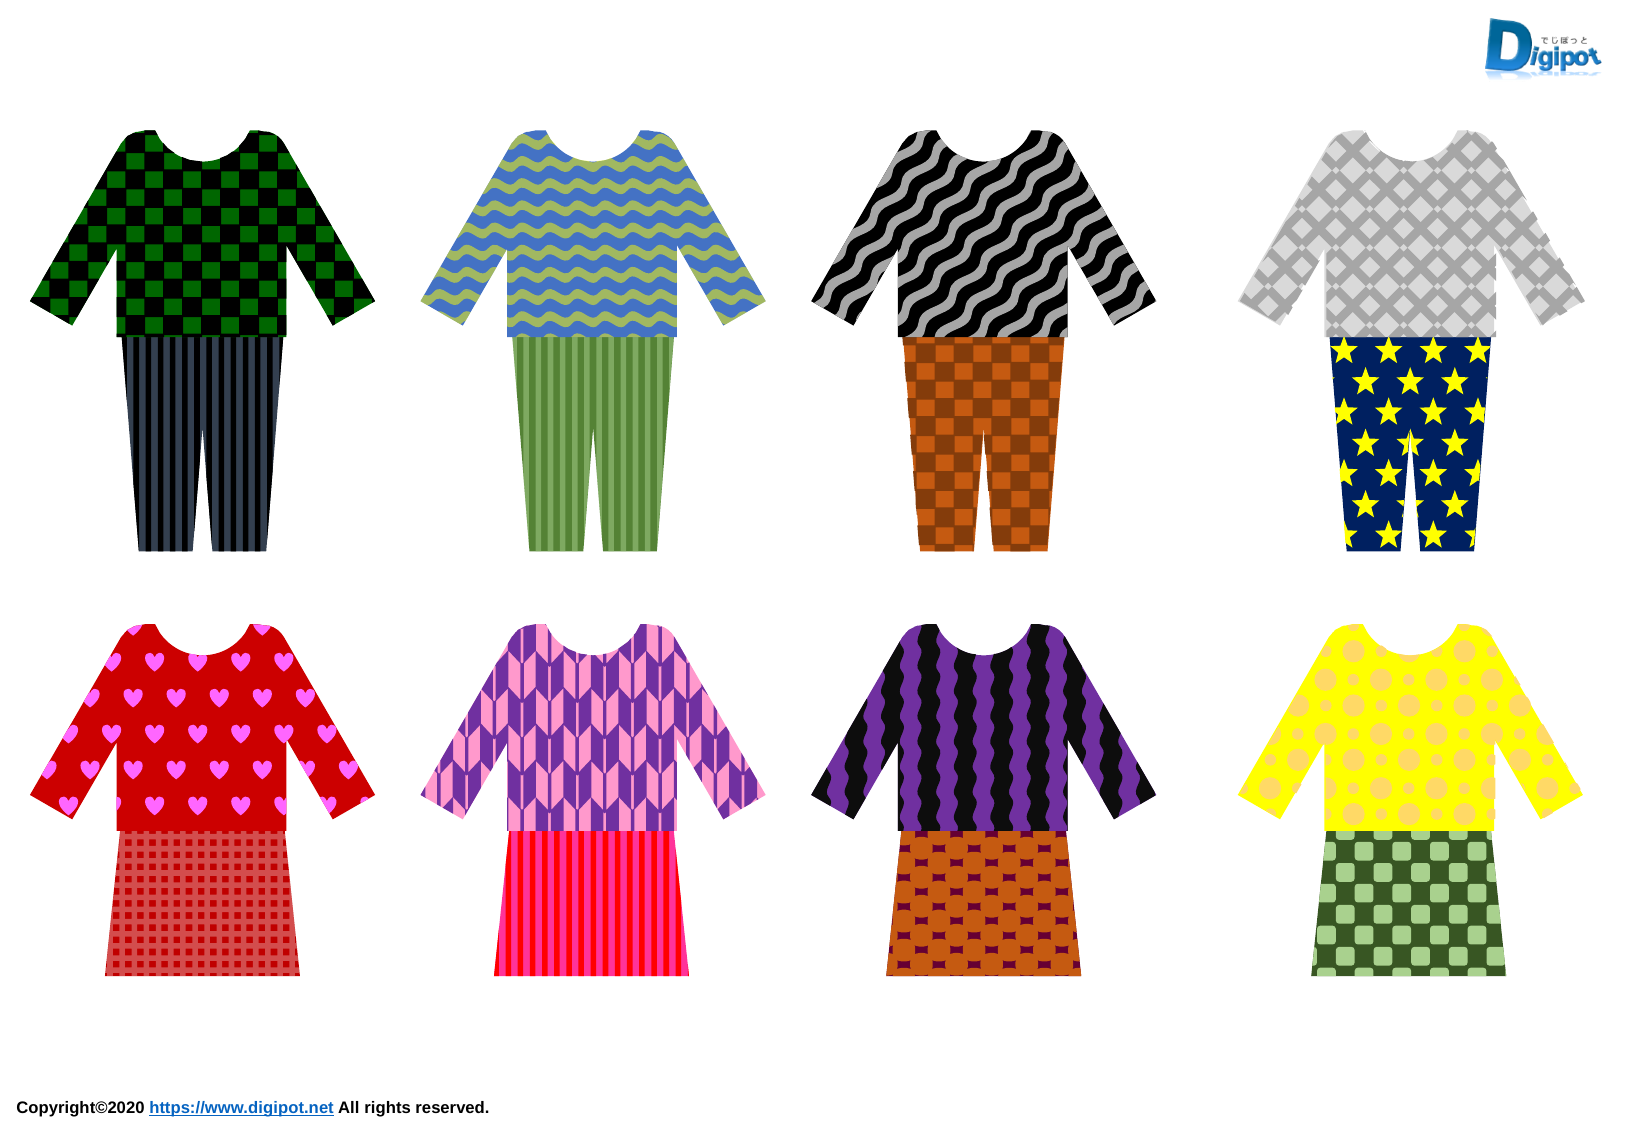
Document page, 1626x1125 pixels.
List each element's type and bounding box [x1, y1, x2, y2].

text_box [1375, 645, 1388, 657]
text_box [524, 799, 535, 831]
text_box [231, 796, 251, 816]
text_box [834, 254, 895, 320]
text_box [1462, 219, 1481, 238]
text_box [1411, 946, 1430, 966]
text_box [203, 158, 220, 169]
text_box [609, 831, 614, 977]
text_box [1513, 676, 1521, 686]
text_box [1486, 946, 1505, 966]
text_box [933, 845, 945, 852]
text_box [441, 763, 452, 808]
text_box [536, 831, 542, 977]
text_box [1396, 366, 1424, 395]
text_box [1477, 313, 1495, 338]
text_box [472, 200, 714, 217]
text_box [83, 688, 100, 708]
text_box [542, 338, 547, 552]
text_box [70, 245, 87, 260]
text_box [705, 289, 766, 306]
text_box [225, 338, 230, 552]
text_box [953, 647, 977, 831]
text_box [317, 724, 337, 744]
text_box [936, 419, 953, 434]
text_box [898, 961, 910, 968]
text_box [758, 781, 766, 799]
text_box [508, 133, 557, 150]
text_box [254, 338, 261, 552]
text_box [165, 153, 182, 169]
text_box [279, 338, 284, 388]
text_box [1513, 728, 1526, 740]
text_box [515, 333, 531, 338]
text_box [512, 831, 517, 977]
text_box [200, 338, 206, 472]
text_box [241, 299, 258, 315]
text_box [493, 928, 499, 977]
text_box [165, 263, 182, 278]
text_box [682, 909, 688, 977]
text_box [145, 796, 165, 816]
text_box [663, 338, 670, 475]
text_box [278, 153, 296, 169]
text_box [1477, 197, 1500, 221]
text_box [509, 727, 520, 770]
text_box [1086, 244, 1129, 287]
text_box [509, 799, 520, 831]
text_box [955, 400, 972, 416]
text_box [507, 311, 677, 328]
text_box [662, 763, 673, 808]
text_box [1480, 777, 1496, 800]
text_box [548, 831, 554, 977]
text_box [955, 473, 972, 488]
text_box [1334, 397, 1358, 425]
text_box [1375, 274, 1399, 298]
text_box [1038, 961, 1050, 968]
text_box [260, 172, 277, 187]
text_box [1323, 841, 1336, 861]
text_box [1481, 627, 1493, 637]
text_box [675, 848, 682, 977]
text_box [903, 346, 915, 361]
text_box [146, 172, 163, 187]
text_box [1038, 932, 1050, 939]
text_box [917, 509, 934, 525]
text_box [440, 255, 502, 273]
text_box [916, 831, 927, 837]
text_box [29, 624, 376, 831]
text_box [116, 318, 125, 333]
text_box [507, 289, 677, 306]
text_box [1467, 925, 1487, 945]
text_box [360, 796, 369, 804]
text_box [1464, 527, 1476, 548]
text_box [145, 652, 165, 672]
text_box [897, 141, 1069, 327]
text_box [1307, 236, 1345, 338]
text_box [466, 210, 722, 228]
text_box [1467, 967, 1487, 977]
text_box [482, 178, 704, 195]
text_box [608, 338, 614, 552]
text_box [675, 653, 686, 698]
text_box [127, 190, 144, 205]
text_box [164, 338, 169, 552]
text_box [1240, 130, 1585, 338]
text_box [1347, 782, 1360, 795]
text_box [1486, 863, 1497, 882]
text_box [1541, 808, 1553, 819]
text_box [203, 190, 220, 205]
text_box [915, 946, 927, 953]
text_box [425, 771, 437, 805]
text_box [1342, 802, 1365, 826]
text_box [1342, 640, 1365, 663]
text_box [1266, 808, 1277, 817]
text_box [184, 172, 201, 187]
text_box [1430, 754, 1443, 766]
text_box [1373, 946, 1393, 966]
text_box [1102, 271, 1145, 316]
text_box [1394, 296, 1413, 315]
text_box [1402, 728, 1415, 740]
text_box [230, 338, 237, 552]
text_box [602, 831, 609, 977]
text_box [260, 318, 277, 333]
text_box [651, 338, 658, 552]
text_box [1441, 366, 1469, 395]
text_box [915, 888, 927, 895]
text_box [986, 888, 998, 895]
text_box [1074, 961, 1081, 968]
text_box [1464, 338, 1490, 364]
text_box [1056, 946, 1068, 953]
text_box [1510, 197, 1532, 221]
text_box [974, 419, 991, 434]
text_box [572, 338, 578, 552]
text_box [1021, 888, 1033, 895]
text_box [1240, 783, 1249, 795]
text_box [592, 691, 603, 734]
text_box [32, 281, 49, 297]
text_box [184, 318, 201, 333]
text_box [730, 799, 740, 816]
text_box [639, 338, 644, 552]
text_box [917, 624, 941, 831]
text_box [1341, 313, 1365, 338]
text_box [1467, 883, 1487, 903]
text_box [564, 727, 575, 770]
text_box [968, 845, 980, 852]
text_box [936, 528, 953, 543]
text_box [614, 338, 620, 552]
text_box [1330, 338, 1358, 364]
text_box [453, 800, 465, 820]
text_box [497, 691, 507, 733]
text_box [917, 473, 934, 488]
text_box [127, 226, 144, 242]
text_box [1320, 699, 1332, 712]
text_box [572, 831, 578, 977]
text_box [1354, 883, 1374, 903]
text_box [1453, 802, 1476, 826]
text_box [1050, 374, 1062, 398]
text_box [1119, 733, 1139, 817]
text_box [993, 509, 1010, 525]
text_box [1258, 777, 1282, 800]
text_box [1031, 437, 1048, 452]
text_box [1003, 845, 1015, 852]
text_box [718, 762, 729, 807]
text_box [1464, 458, 1481, 487]
text_box [424, 277, 490, 295]
text_box [1430, 883, 1449, 903]
text_box [607, 763, 618, 808]
text_box [986, 946, 998, 953]
text_box [420, 289, 481, 306]
text_box [1396, 500, 1405, 507]
text_box [967, 206, 1107, 338]
text_box [627, 338, 632, 552]
text_box [651, 831, 657, 977]
text_box [146, 208, 163, 224]
text_box [1453, 694, 1476, 717]
text_box [811, 147, 957, 303]
text_box [69, 318, 77, 326]
text_box [701, 763, 713, 802]
text_box [647, 763, 658, 808]
text_box [560, 831, 566, 977]
text_box [968, 874, 980, 881]
text_box [578, 338, 585, 552]
text_box [1430, 925, 1449, 945]
text_box [1425, 668, 1448, 691]
text_box [639, 831, 645, 977]
text_box [1453, 640, 1476, 663]
text_box [105, 831, 300, 977]
text_box [1453, 748, 1476, 771]
text_box [491, 166, 697, 184]
text_box [662, 626, 674, 662]
text_box [1462, 296, 1481, 315]
text_box [955, 437, 972, 452]
text_box [909, 419, 915, 434]
text_box [146, 245, 163, 260]
text_box [645, 831, 651, 977]
text_box [844, 698, 868, 820]
text_box [1529, 221, 1544, 238]
text_box [1428, 180, 1447, 200]
text_box [1318, 883, 1336, 903]
text_box [936, 382, 953, 398]
text_box [1458, 728, 1470, 740]
text_box [507, 255, 677, 273]
text_box [974, 382, 991, 398]
text_box [203, 263, 220, 278]
text_box [146, 281, 163, 297]
text_box [1541, 754, 1554, 766]
text_box [578, 831, 584, 977]
text_box [1317, 967, 1336, 977]
text_box [945, 194, 1102, 338]
text_box [1369, 777, 1393, 800]
text_box [968, 903, 980, 910]
text_box [566, 831, 572, 977]
text_box [621, 831, 626, 977]
text_box [626, 831, 633, 977]
text_box [274, 724, 294, 744]
text_box [1464, 397, 1486, 425]
text_box [579, 655, 590, 698]
text_box [690, 663, 702, 698]
text_box [231, 724, 251, 744]
text_box [512, 338, 517, 395]
text_box [507, 277, 677, 295]
text_box [1012, 455, 1029, 471]
text_box [955, 509, 972, 525]
text_box [184, 208, 201, 224]
text_box [231, 652, 251, 672]
text_box [566, 338, 572, 552]
text_box [955, 364, 972, 379]
text_box [1375, 236, 1399, 260]
text_box [165, 299, 182, 315]
text_box [297, 245, 315, 260]
text_box [1394, 219, 1413, 238]
text_box [1342, 694, 1365, 717]
text_box [675, 727, 686, 761]
text_box [993, 437, 1010, 452]
text_box [951, 917, 963, 924]
text_box [1335, 831, 1355, 840]
text_box [108, 172, 125, 187]
text_box [1425, 777, 1448, 800]
text_box [1409, 197, 1432, 221]
picture [1485, 18, 1602, 82]
text_box [1038, 874, 1050, 881]
text_box [30, 130, 376, 338]
text_box [1411, 831, 1430, 840]
text_box [297, 208, 315, 224]
text_box [1031, 338, 1048, 343]
text_box [123, 760, 143, 780]
text_box [951, 831, 962, 837]
text_box [1374, 397, 1403, 425]
text_box [62, 724, 79, 744]
text_box [922, 170, 1089, 338]
text_box [1419, 458, 1448, 487]
text_box [260, 135, 277, 151]
text_box [1056, 888, 1068, 895]
text_box [702, 690, 714, 734]
text_box [986, 917, 998, 924]
text_box [635, 799, 646, 831]
text_box [1430, 808, 1443, 820]
text_box [1375, 197, 1398, 221]
text_box [1508, 748, 1532, 771]
text_box [543, 333, 559, 338]
text_box [635, 726, 646, 770]
text_box [1419, 338, 1448, 364]
text_box [936, 491, 953, 507]
text_box [915, 917, 927, 924]
text_box [1408, 274, 1433, 299]
text_box [1480, 722, 1504, 746]
text_box [450, 233, 736, 251]
text_box [886, 831, 1082, 977]
text_box [1360, 180, 1379, 199]
text_box [579, 727, 590, 771]
text_box [1091, 253, 1134, 297]
text_box [1397, 694, 1421, 717]
text_box [476, 188, 709, 206]
text_box [278, 190, 295, 205]
text_box [917, 400, 934, 416]
text_box [590, 831, 597, 977]
text_box [612, 143, 684, 162]
text_box [936, 346, 953, 361]
text_box [108, 208, 125, 224]
text_box [597, 831, 602, 977]
text_box [316, 226, 335, 242]
text_box [1392, 883, 1412, 903]
text_box [993, 473, 1010, 488]
text_box [1360, 219, 1379, 238]
text_box [1314, 722, 1337, 746]
text_box [1544, 275, 1568, 298]
text_box [564, 653, 575, 698]
text_box [709, 299, 758, 317]
text_box [70, 281, 87, 297]
text_box [335, 281, 352, 297]
text_box [1480, 668, 1504, 691]
text_box [902, 338, 1064, 552]
text_box [554, 338, 559, 552]
text_box [632, 133, 679, 150]
text_box [297, 172, 310, 187]
text_box [89, 226, 106, 242]
text_box [968, 932, 980, 939]
text_box [507, 299, 677, 317]
text_box [101, 724, 122, 744]
text_box [552, 635, 563, 661]
text_box [993, 400, 1010, 416]
text_box [354, 299, 372, 314]
text_box [993, 546, 1010, 552]
text_box [1312, 947, 1317, 966]
text_box [1026, 624, 1050, 831]
text_box [1392, 925, 1412, 945]
text_box [1012, 528, 1029, 543]
text_box [662, 691, 673, 734]
text_box [536, 690, 547, 734]
text_box [1458, 624, 1470, 632]
text_box [1003, 903, 1015, 910]
text_box [497, 645, 507, 661]
text_box [951, 946, 963, 953]
text_box [1397, 802, 1421, 826]
text_box [951, 860, 962, 866]
text_box [165, 226, 182, 242]
text_box [644, 338, 651, 552]
text_box [260, 208, 277, 224]
text_box [663, 831, 670, 977]
text_box [222, 172, 239, 187]
text_box [917, 364, 934, 379]
text_box [1021, 831, 1033, 837]
text_box [897, 149, 1076, 338]
text_box [536, 763, 547, 807]
text_box [619, 799, 630, 831]
text_box [335, 318, 346, 325]
text_box [1021, 917, 1033, 924]
text_box [730, 733, 741, 770]
text_box [1325, 777, 1337, 800]
text_box [899, 845, 910, 852]
text_box [897, 131, 1054, 289]
text_box [1031, 400, 1048, 416]
text_box [529, 831, 536, 977]
text_box [1003, 932, 1015, 939]
text_box [1292, 782, 1302, 794]
text_box [260, 245, 277, 260]
text_box [679, 244, 740, 261]
text_box [241, 154, 258, 169]
text_box [951, 889, 962, 895]
text_box [509, 653, 520, 698]
text_box [626, 333, 642, 338]
text_box [986, 831, 997, 837]
text_box [1360, 296, 1379, 315]
text_box [1341, 236, 1365, 260]
text_box [1458, 782, 1470, 795]
text_box [222, 245, 239, 260]
text_box [1569, 782, 1581, 795]
text_box [607, 690, 618, 734]
text_box [1441, 490, 1469, 518]
text_box [74, 208, 87, 224]
text_box [559, 338, 566, 552]
text_box [1325, 754, 1332, 766]
text_box [319, 796, 337, 814]
text_box [1031, 537, 1049, 552]
text_box [145, 724, 165, 744]
text_box [635, 652, 646, 697]
text_box [126, 338, 133, 479]
text_box [209, 760, 229, 780]
text_box [188, 653, 208, 672]
text_box [1486, 754, 1496, 766]
text_box [184, 245, 201, 260]
text_box [1351, 428, 1380, 456]
text_box [697, 277, 762, 295]
text_box [127, 263, 144, 278]
text_box [1050, 449, 1056, 471]
text_box [1430, 967, 1449, 977]
text_box [517, 831, 524, 977]
text_box [1320, 645, 1332, 657]
text_box [1021, 859, 1033, 866]
text_box [647, 691, 658, 734]
text_box [1374, 338, 1403, 364]
text_box [1430, 841, 1449, 861]
text_box [1441, 428, 1469, 456]
text_box [242, 338, 249, 552]
text_box [278, 263, 287, 278]
text_box [307, 281, 315, 295]
text_box [955, 338, 972, 343]
text_box [1369, 668, 1393, 691]
text_box [917, 338, 934, 343]
text_box [123, 688, 143, 708]
text_box [657, 831, 663, 977]
text_box [1409, 236, 1433, 260]
text_box [432, 266, 497, 283]
text_box [619, 726, 630, 770]
text_box [811, 767, 832, 806]
text_box [278, 226, 295, 242]
text_box [974, 346, 991, 361]
text_box [590, 338, 596, 468]
text_box [1237, 130, 1364, 326]
text_box [1347, 728, 1360, 740]
text_box [237, 338, 242, 552]
text_box [904, 161, 1081, 338]
text_box [647, 624, 658, 662]
text_box [146, 318, 163, 333]
text_box [502, 144, 572, 162]
text_box [831, 138, 948, 266]
text_box [1430, 699, 1443, 712]
text_box [1021, 946, 1033, 953]
text_box [116, 281, 125, 297]
text_box [535, 338, 542, 552]
text_box [670, 831, 676, 977]
text_box [116, 138, 125, 151]
text_box [1448, 946, 1468, 966]
text_box [1415, 500, 1424, 507]
text_box [1341, 197, 1365, 221]
text_box [614, 831, 621, 977]
text_box [261, 338, 268, 552]
text_box [955, 546, 972, 552]
text_box [194, 338, 200, 532]
text_box [1486, 645, 1498, 657]
text_box [249, 338, 254, 552]
text_box [206, 338, 212, 546]
text_box [182, 338, 188, 552]
text_box [919, 546, 934, 552]
text_box [1076, 225, 1118, 268]
text_box [203, 226, 220, 242]
text_box [653, 333, 670, 338]
text_box [1520, 782, 1526, 790]
text_box [1354, 967, 1374, 977]
text_box [273, 338, 280, 467]
text_box [499, 870, 505, 977]
text_box [278, 299, 287, 315]
text_box [1046, 625, 1067, 831]
text_box [1050, 346, 1064, 370]
text_box [1486, 904, 1501, 924]
text_box [176, 338, 182, 552]
text_box [127, 624, 143, 636]
text_box [1402, 782, 1415, 795]
text_box [434, 624, 759, 831]
text_box [1311, 831, 1506, 977]
text_box [50, 299, 68, 316]
text_box [80, 760, 100, 780]
text_box [1012, 491, 1029, 507]
text_box [843, 291, 874, 326]
text_box [1056, 917, 1068, 924]
text_box [898, 874, 910, 881]
text_box [1287, 694, 1310, 717]
text_box [1442, 274, 1467, 299]
text_box [428, 299, 476, 317]
text_box [1462, 180, 1481, 199]
text_box [127, 154, 144, 169]
text_box [824, 159, 987, 315]
text_box [657, 338, 663, 548]
text_box [1347, 624, 1360, 632]
text_box [1373, 904, 1393, 924]
text_box [1070, 215, 1113, 260]
text_box [689, 727, 701, 767]
text_box [986, 455, 991, 471]
text_box [335, 245, 352, 260]
text_box [524, 727, 535, 770]
text_box [1536, 723, 1554, 746]
text_box [570, 333, 587, 338]
text_box [1411, 863, 1430, 882]
text_box [1392, 841, 1412, 861]
text_box [1012, 346, 1029, 361]
text_box [986, 859, 998, 866]
text_box [1031, 364, 1048, 379]
text_box [1544, 242, 1558, 260]
text_box [1486, 699, 1498, 712]
text_box [1476, 158, 1500, 182]
text_box [1003, 961, 1015, 968]
text_box [241, 263, 258, 278]
text_box [1402, 673, 1415, 686]
text_box [116, 796, 122, 811]
text_box [1548, 313, 1559, 322]
text_box [1114, 290, 1156, 326]
text_box [745, 759, 750, 770]
text_box [1419, 520, 1448, 548]
text_box [523, 338, 529, 547]
text_box [524, 831, 529, 977]
text_box [1375, 699, 1388, 712]
text_box [619, 652, 630, 697]
text_box [317, 299, 333, 315]
text_box [853, 130, 941, 228]
text_box [1430, 646, 1443, 657]
text_box [89, 263, 107, 278]
text_box [1335, 863, 1355, 882]
text_box [1354, 925, 1374, 945]
text_box [1031, 509, 1048, 525]
text_box [524, 653, 535, 698]
text_box [933, 961, 945, 968]
text_box [1443, 197, 1466, 221]
text_box [689, 266, 755, 283]
text_box [1003, 874, 1015, 881]
text_box [252, 688, 272, 708]
text_box [209, 688, 229, 708]
text_box [880, 641, 904, 831]
text_box [316, 263, 333, 278]
text_box [481, 690, 492, 734]
text_box [1099, 703, 1123, 820]
text_box [1476, 236, 1549, 326]
text_box [127, 299, 144, 315]
text_box [547, 338, 554, 552]
text_box [203, 299, 220, 315]
text_box [241, 226, 258, 242]
text_box [133, 338, 140, 552]
text_box [536, 624, 548, 661]
text_box [1409, 313, 1432, 338]
text_box [669, 338, 674, 396]
text_box [718, 712, 726, 733]
text_box [993, 364, 1010, 379]
text_box [166, 688, 186, 708]
text_box [579, 800, 590, 831]
text_box [456, 222, 730, 239]
text_box [1264, 754, 1277, 766]
text_box [1428, 296, 1447, 316]
text_box [1339, 458, 1358, 487]
text_box [973, 654, 994, 831]
text_box [104, 652, 122, 672]
text_box [1428, 219, 1447, 238]
text_box [253, 624, 271, 636]
text_box [188, 724, 208, 744]
text_box [1097, 262, 1139, 305]
text_box [1286, 748, 1310, 771]
text_box [1031, 473, 1048, 488]
text_box [1375, 754, 1388, 766]
text_box [1317, 925, 1336, 945]
text_box [274, 652, 294, 672]
text_box [446, 244, 677, 261]
text_box [1237, 624, 1583, 831]
text_box [1063, 636, 1087, 831]
text_box [584, 831, 590, 977]
text_box [906, 382, 915, 398]
text_box [898, 903, 910, 910]
text_box [915, 859, 927, 866]
text_box [222, 318, 239, 333]
text_box [1335, 904, 1355, 924]
text_box [1392, 967, 1412, 977]
text_box [1050, 412, 1059, 434]
text_box [1082, 666, 1104, 794]
text_box [554, 831, 560, 977]
text_box [1351, 366, 1380, 395]
text_box [1425, 722, 1448, 746]
text_box [469, 727, 480, 770]
text_box [453, 730, 465, 771]
text_box [1292, 728, 1304, 740]
text_box [968, 961, 980, 968]
text_box [1508, 694, 1532, 717]
text_box [1080, 234, 1124, 278]
text_box [1428, 257, 1447, 277]
text_box [1375, 158, 1399, 182]
text_box [917, 437, 934, 452]
text_box [715, 311, 747, 325]
text_box [222, 281, 239, 297]
text_box [898, 932, 910, 939]
text_box [1341, 275, 1365, 298]
text_box [1373, 863, 1393, 882]
text_box [1462, 257, 1481, 277]
text_box [1347, 673, 1360, 686]
text_box [274, 796, 287, 816]
text_box [188, 796, 208, 816]
text_box [41, 760, 57, 780]
text_box [596, 338, 602, 539]
text_box [1012, 419, 1029, 434]
text_box [146, 135, 163, 151]
text_box [542, 831, 548, 977]
text_box [597, 654, 603, 662]
text_box [1398, 653, 1420, 663]
text_box [598, 333, 614, 338]
text_box [1458, 673, 1470, 686]
text_box [1325, 808, 1332, 820]
text_box [1341, 159, 1365, 182]
text_box [974, 455, 982, 476]
text_box [260, 281, 277, 297]
text_box [222, 208, 239, 224]
text_box [1375, 808, 1388, 820]
text_box [633, 831, 639, 977]
text_box [218, 338, 225, 552]
text_box [683, 255, 746, 273]
text_box [1354, 841, 1374, 861]
text_box [993, 338, 1010, 343]
text_box [165, 190, 182, 205]
text_box [584, 338, 590, 539]
text_box [1335, 946, 1355, 966]
text_box [1108, 281, 1150, 326]
text_box [827, 734, 848, 815]
text_box [552, 690, 563, 734]
text_box [523, 130, 548, 140]
text_box [1056, 831, 1067, 837]
text_box [1012, 382, 1029, 398]
text_box [1476, 131, 1491, 144]
text_box [1394, 257, 1413, 277]
text_box [1411, 904, 1430, 924]
text_box [897, 132, 1065, 314]
text_box [498, 156, 688, 173]
text_box [166, 760, 186, 780]
text_box [814, 154, 968, 309]
text_box [1486, 831, 1492, 840]
text_box [607, 648, 618, 661]
text_box [1369, 722, 1393, 746]
text_box [1330, 338, 1492, 552]
text_box [937, 630, 957, 831]
text_box [157, 338, 164, 552]
text_box [900, 625, 921, 831]
text_box [1056, 859, 1068, 866]
text_box [1343, 520, 1358, 548]
text_box [592, 763, 603, 808]
text_box [88, 190, 106, 205]
text_box [169, 338, 176, 552]
text_box [1443, 313, 1466, 338]
text_box [1442, 158, 1467, 183]
text_box [933, 932, 945, 939]
text_box [184, 281, 201, 297]
text_box [1374, 520, 1402, 548]
text_box [1467, 841, 1487, 861]
text_box [1374, 458, 1403, 487]
text_box [295, 688, 315, 708]
text_box [1135, 761, 1156, 805]
text_box [1314, 668, 1337, 691]
text_box [1448, 904, 1468, 924]
text_box [420, 786, 427, 799]
text_box [505, 831, 512, 977]
text_box [1397, 748, 1421, 771]
text_box [552, 763, 563, 808]
text_box [507, 321, 677, 338]
text_box [632, 338, 639, 552]
text_box [934, 184, 1095, 338]
text_box [1396, 428, 1424, 456]
text_box [876, 130, 932, 189]
text_box [1419, 397, 1448, 425]
text_box [1375, 313, 1398, 338]
text_box [1486, 808, 1496, 820]
text_box [1342, 748, 1365, 771]
text_box [50, 262, 68, 278]
text_box [1373, 831, 1393, 840]
text_box [1408, 159, 1433, 183]
text_box [108, 245, 125, 261]
text_box [1038, 845, 1050, 852]
text_box [1448, 863, 1468, 882]
text_box [145, 338, 152, 552]
text_box [1536, 777, 1559, 800]
text_box [933, 874, 945, 881]
text_box [1431, 130, 1466, 161]
text_box [529, 338, 535, 552]
text_box [564, 799, 575, 831]
text_box [121, 338, 127, 402]
text_box [974, 491, 979, 513]
text_box [1496, 219, 1515, 238]
text_box [1010, 626, 1030, 831]
text_box [438, 311, 471, 325]
text_box [1462, 141, 1481, 161]
text_box [140, 338, 145, 552]
text_box [1038, 903, 1050, 910]
text_box [936, 455, 953, 471]
text_box [1564, 296, 1580, 310]
text_box [252, 760, 272, 780]
text_box [1329, 338, 1342, 346]
text_box [1267, 726, 1282, 746]
text_box [507, 266, 677, 283]
text_box [338, 760, 359, 780]
text_box [990, 646, 1014, 831]
text_box [481, 763, 491, 788]
text_box [933, 903, 945, 910]
text_box [897, 130, 1043, 276]
text_box [620, 338, 627, 552]
text_box [864, 672, 885, 798]
text_box [1360, 142, 1379, 161]
text_box [267, 338, 273, 540]
text_box [188, 338, 195, 552]
text_box [1448, 831, 1468, 840]
text_box [1351, 490, 1380, 518]
text_box [638, 130, 673, 140]
text_box [241, 190, 258, 205]
text_box [602, 338, 608, 552]
text_box [152, 338, 157, 552]
text_box [1394, 180, 1413, 199]
text_box [1496, 180, 1515, 199]
text_box [517, 338, 523, 470]
text_box [1360, 258, 1379, 277]
text_box [58, 796, 79, 816]
text_box [354, 264, 362, 278]
text_box [299, 760, 315, 777]
text_box [211, 338, 218, 552]
text_box [1443, 236, 1466, 260]
